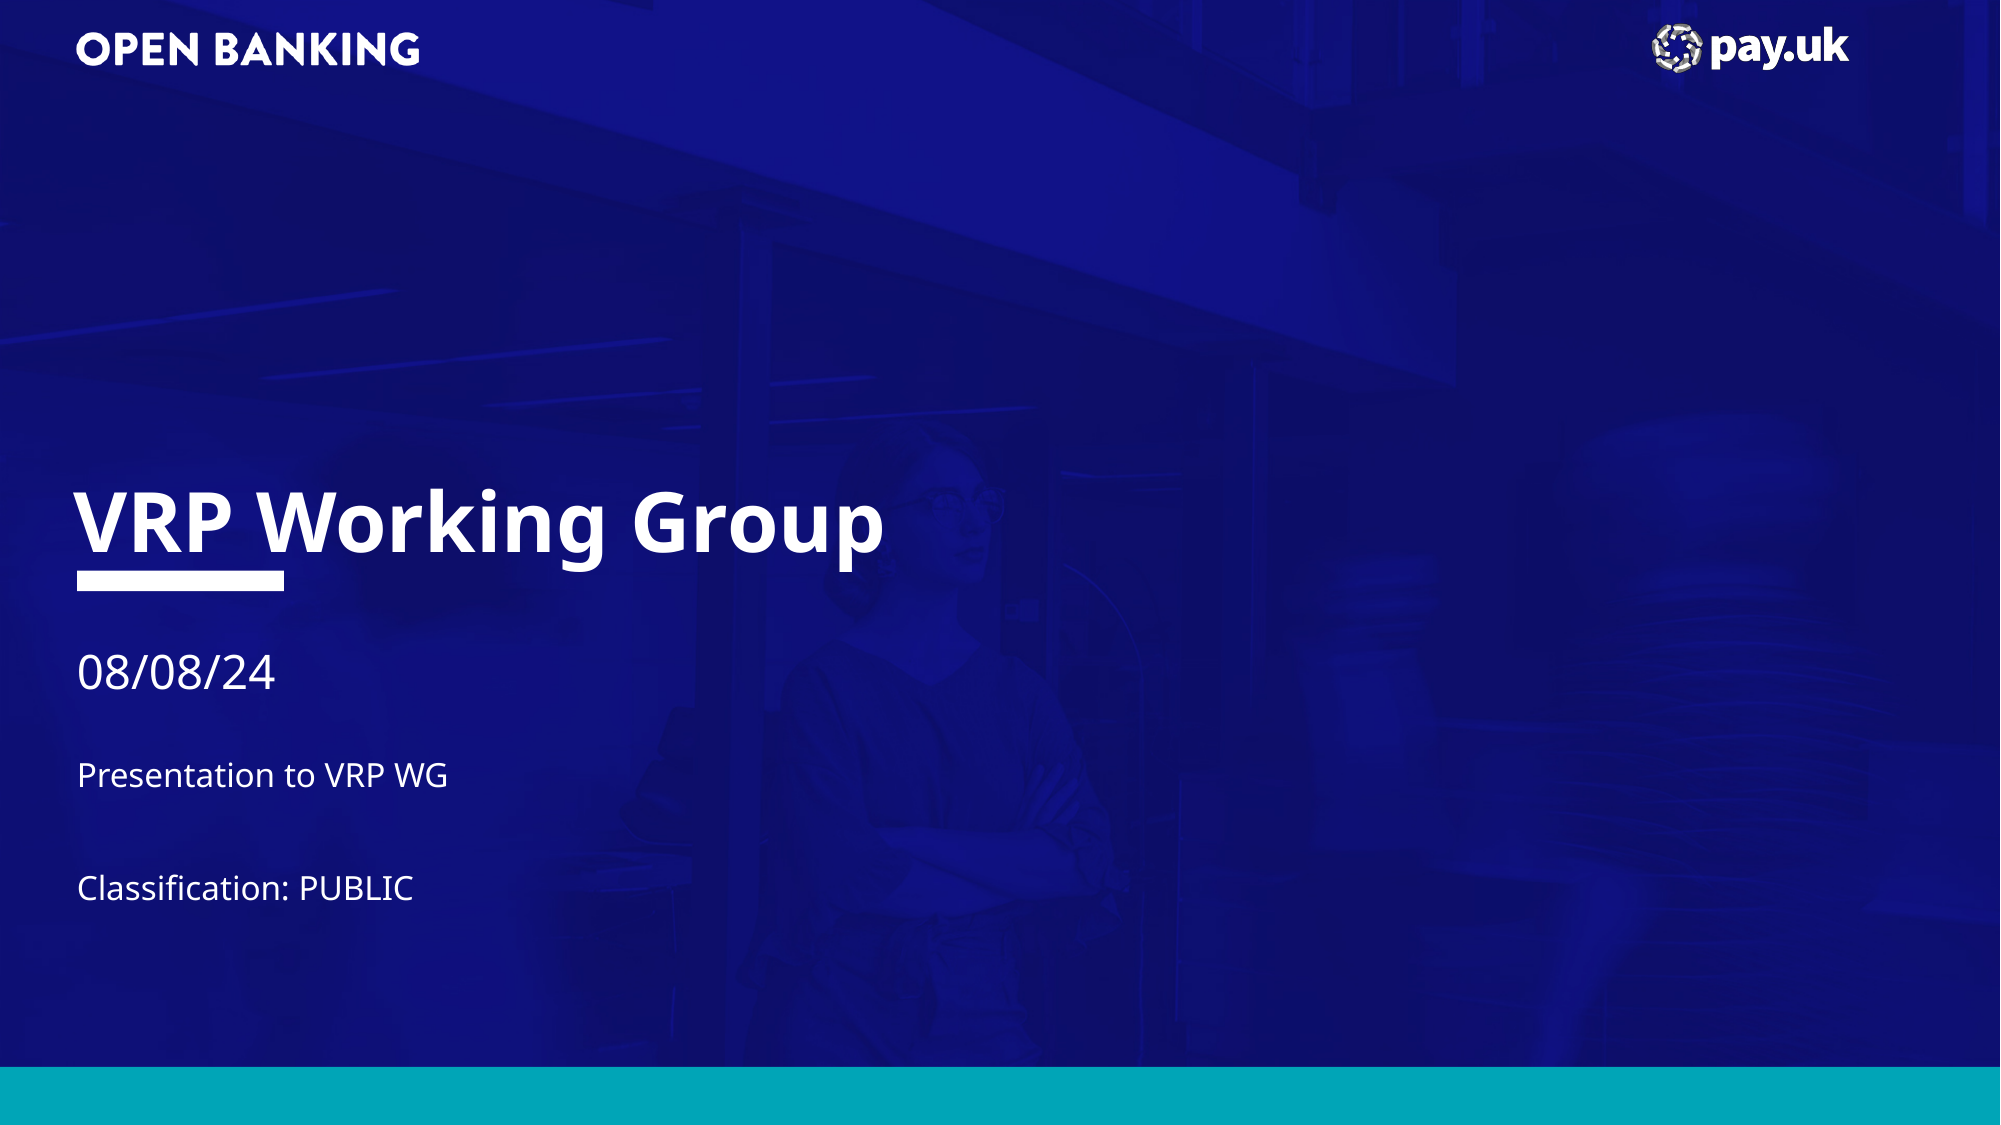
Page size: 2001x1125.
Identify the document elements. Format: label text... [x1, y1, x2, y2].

title VRP Working Group [59, 105, 1750, 576]
subtitle 08/08/24 [61, 641, 1753, 708]
picture [0, 0, 2000, 1066]
list Presentation to VRP WG Classification: PUBLIC [61, 751, 1608, 931]
